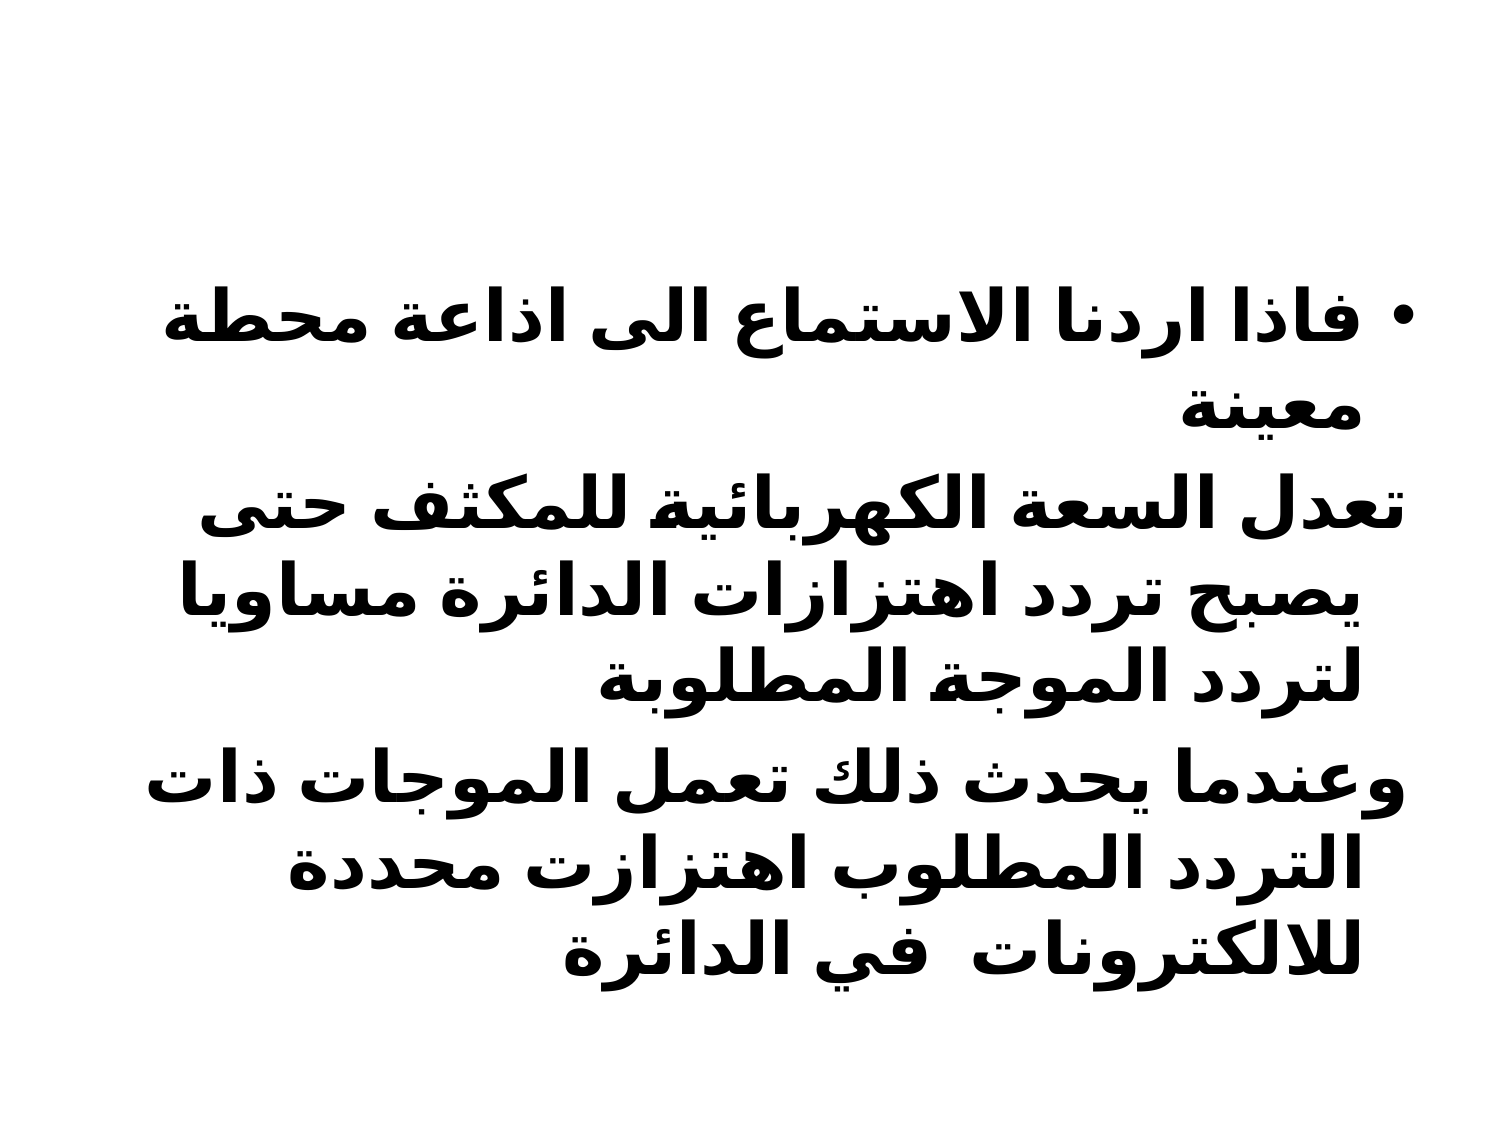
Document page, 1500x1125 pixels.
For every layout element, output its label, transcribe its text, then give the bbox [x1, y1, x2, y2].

list فاذا اردنا الاستماع الى اذاعة محطة معينة تعدل السعة الكهربائية للمكثف حتى يصبح تردد اهتزازات الدائرة مساويا لتردد الموجة المطلوبة وعندما يحدث ذلك تعمل الموجات ذات التردد المطلوب اهتزازت محددة للالكترونات في الدائرة [75, 262, 1425, 1005]
